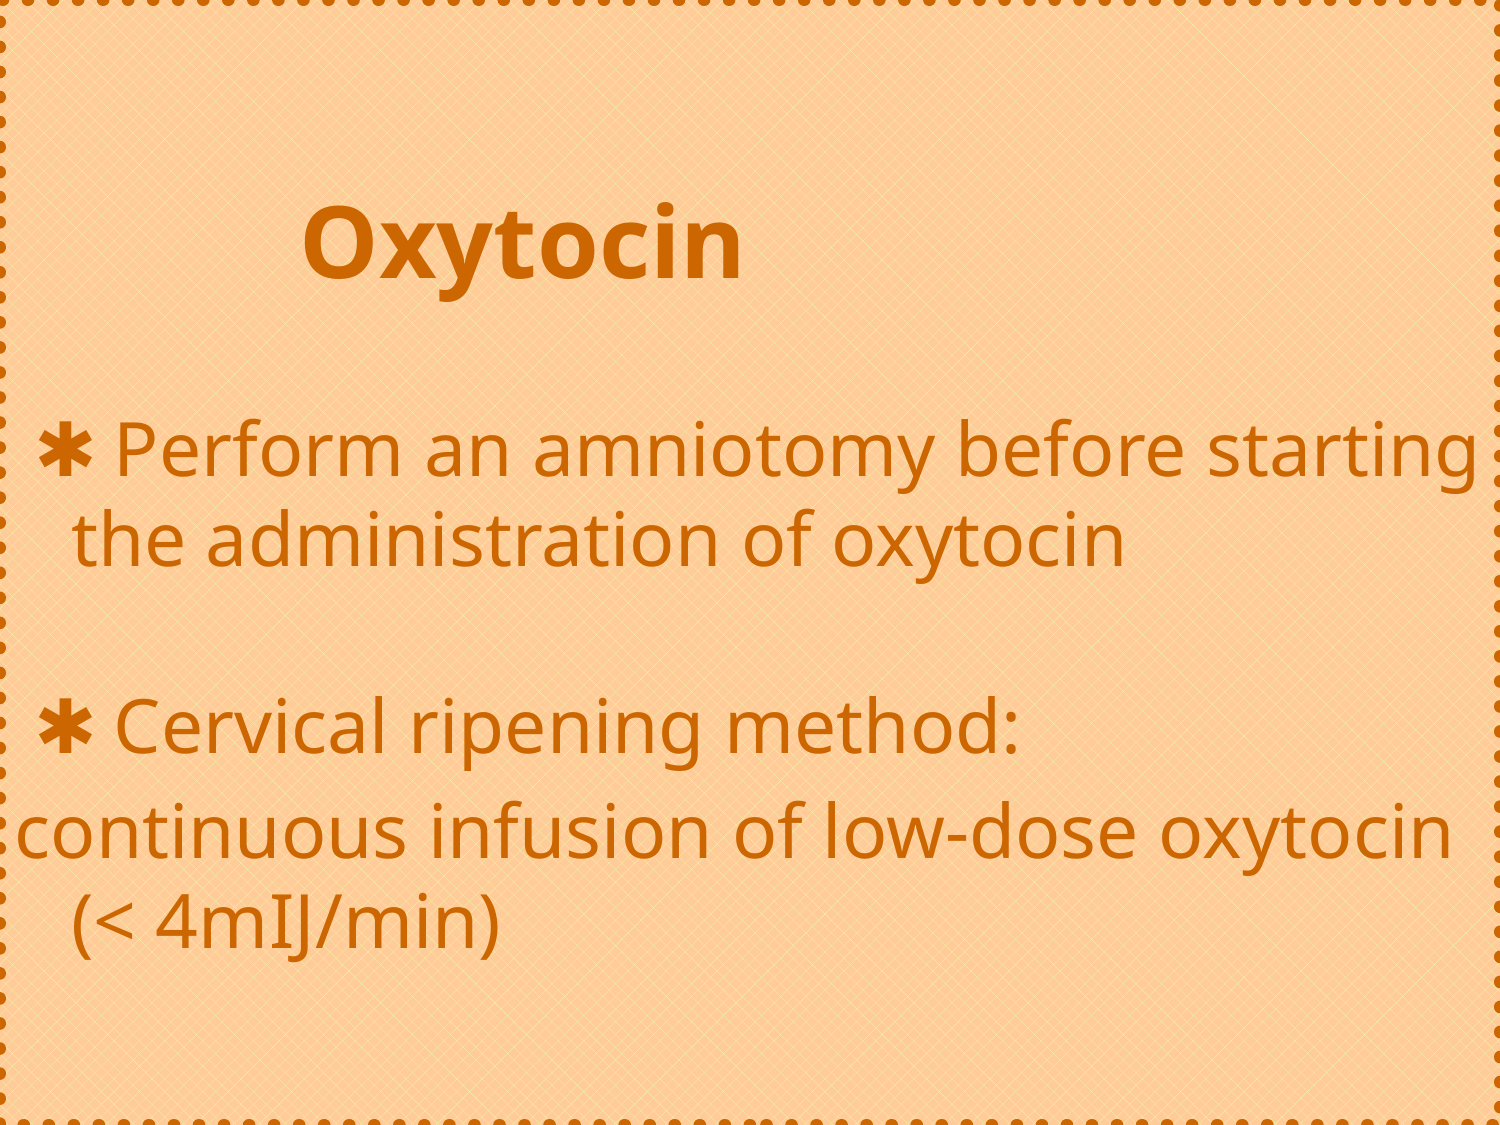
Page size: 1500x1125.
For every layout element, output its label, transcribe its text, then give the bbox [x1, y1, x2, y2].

text_box Oxytocin ✱ Perform an amniotomy before starting the administration of oxytocin ✱ Cervical ripening method: continuous infusion of low-dose oxytocin (< 4mIJ/min) [0, 0, 1500, 1125]
